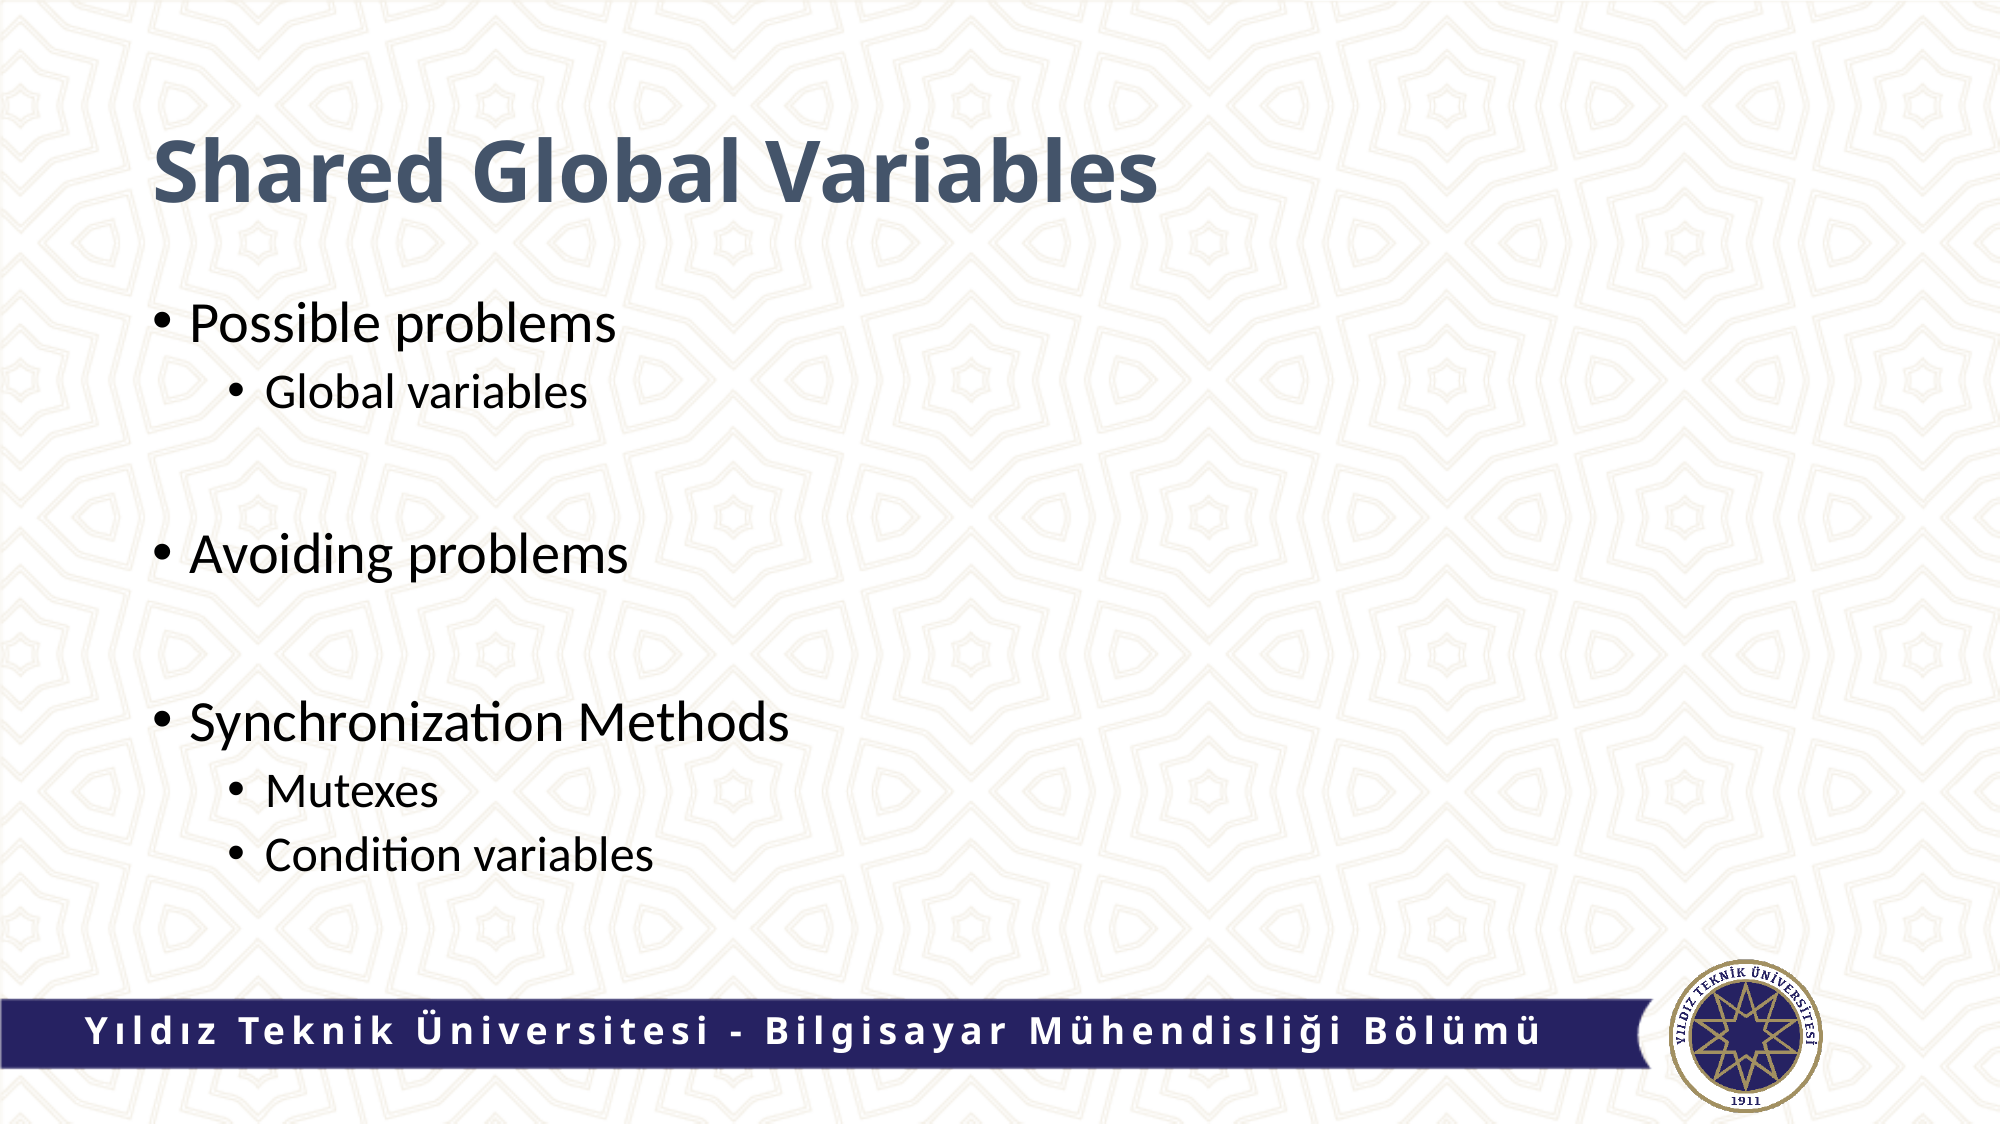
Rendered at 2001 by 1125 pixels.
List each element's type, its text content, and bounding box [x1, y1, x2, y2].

title Shared Global Variables [137, 59, 1863, 278]
picture [0, 0, 2000, 1125]
footer Yıldız Teknik Üniversitesi - Bilgisayar Mühendisliği Bölümü [0, 997, 1628, 1069]
list Possible problems Global variables Avoiding problems Synchronization Methods Mutexes Condition variables [137, 278, 1863, 875]
